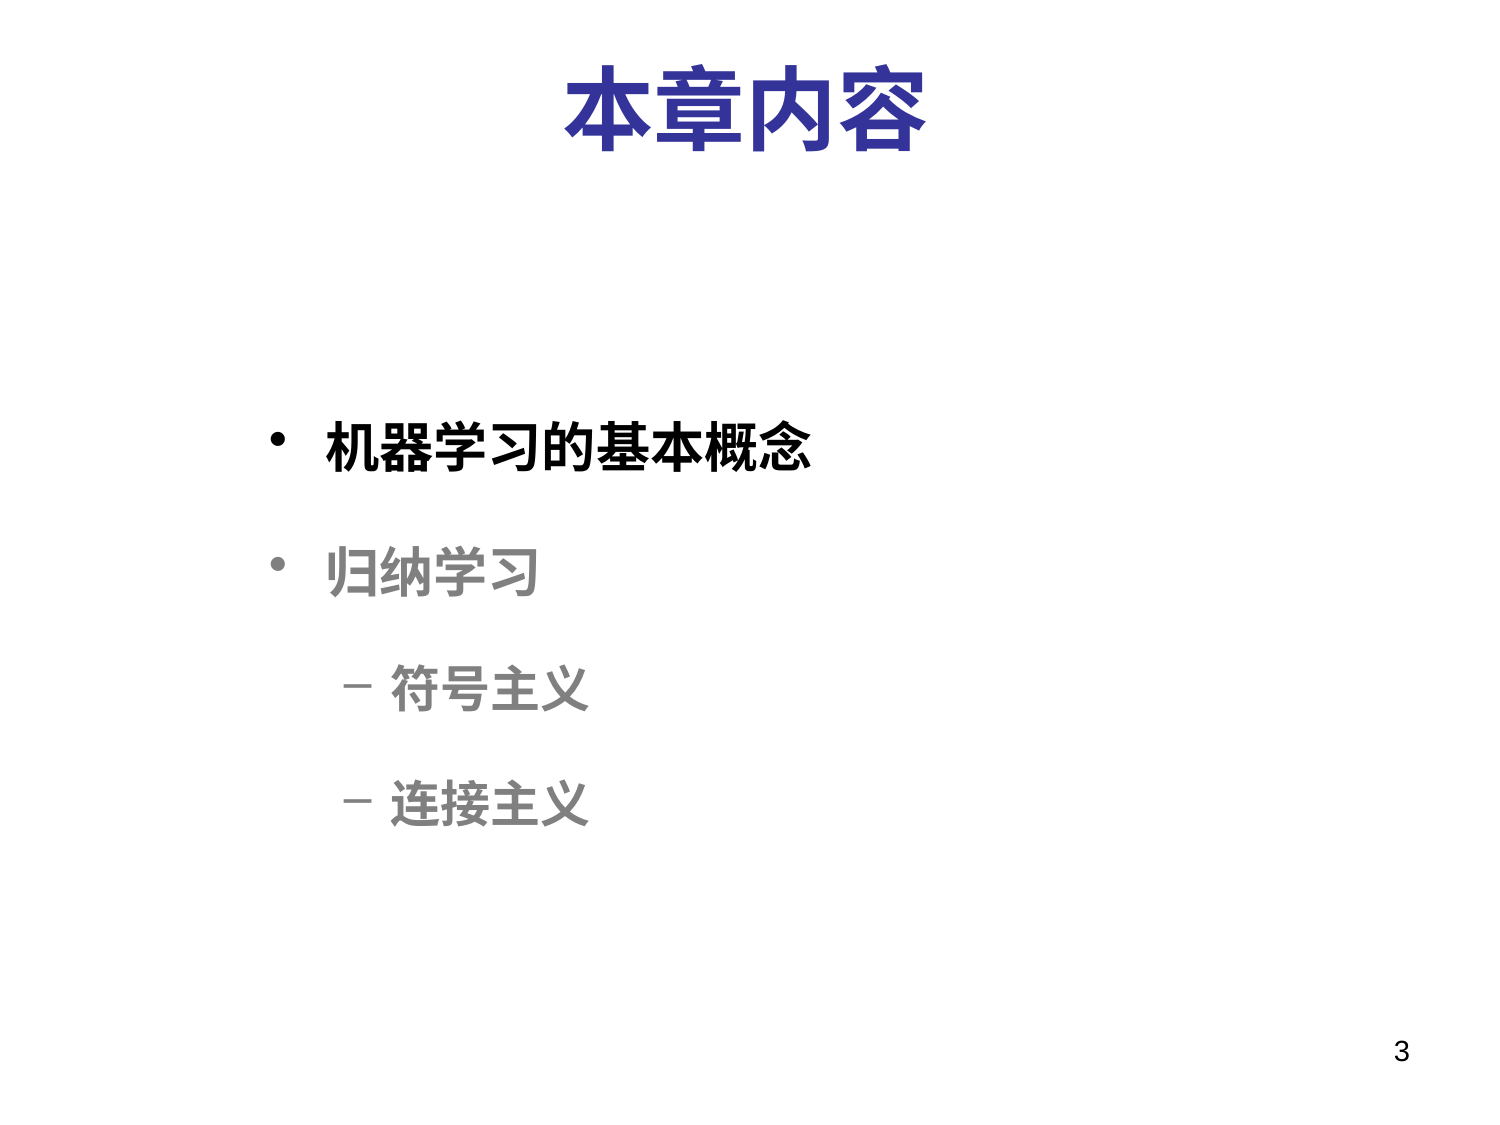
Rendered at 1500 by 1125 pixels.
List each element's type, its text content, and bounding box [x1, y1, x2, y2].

list 机器学习的基本概念 归纳学习 符号主义 连接主义 [253, 373, 1329, 1027]
slide_number 3 [1074, 1024, 1425, 1103]
title 本章内容 [70, 13, 1421, 201]
